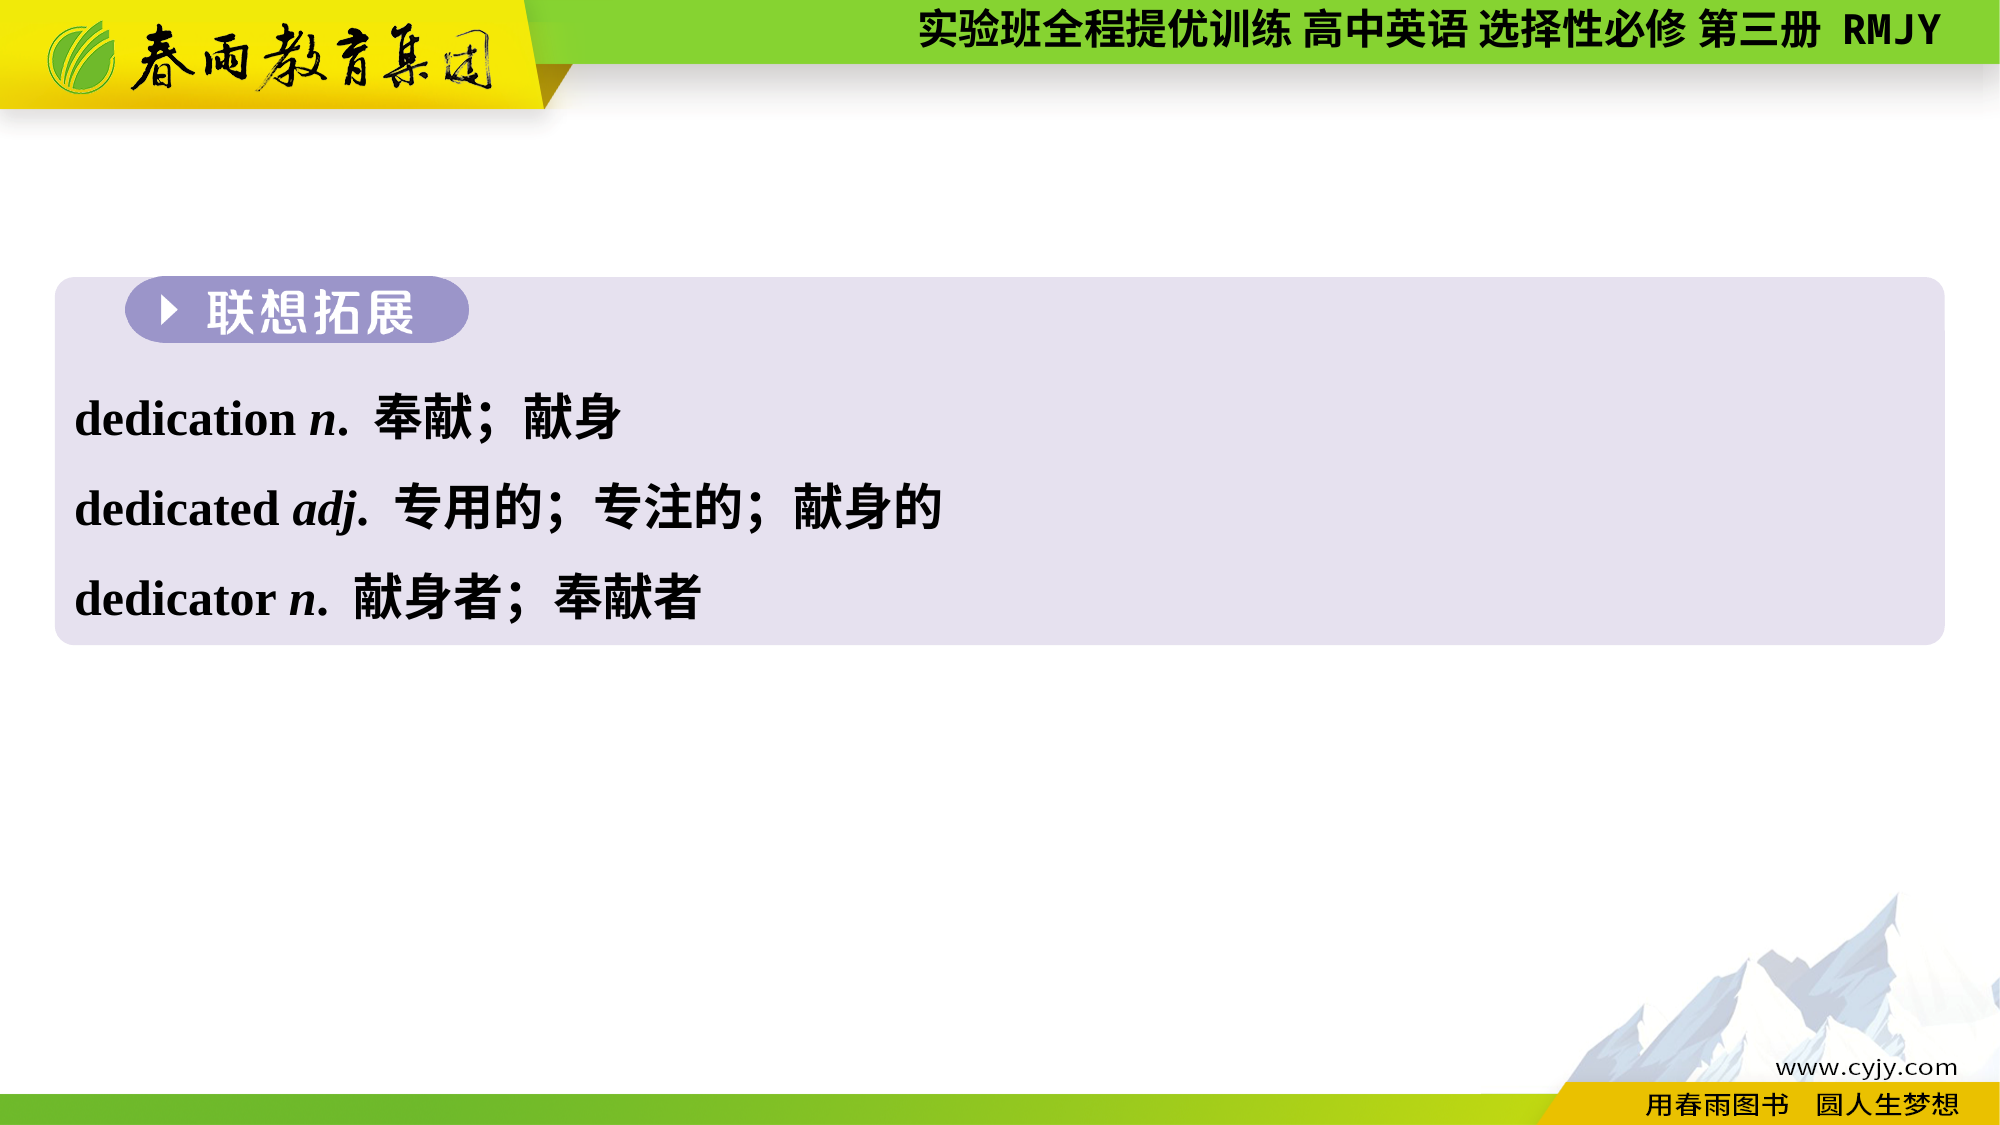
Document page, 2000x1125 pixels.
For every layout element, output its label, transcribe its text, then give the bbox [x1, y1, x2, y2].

list dedication n. 奉献；献身 dedicated adj. 专用的；专注的；献身的 dedicator n. 献身者；奉献者 [59, 347, 1944, 625]
picture [0, 0, 2000, 1125]
text_box [54, 277, 1945, 646]
